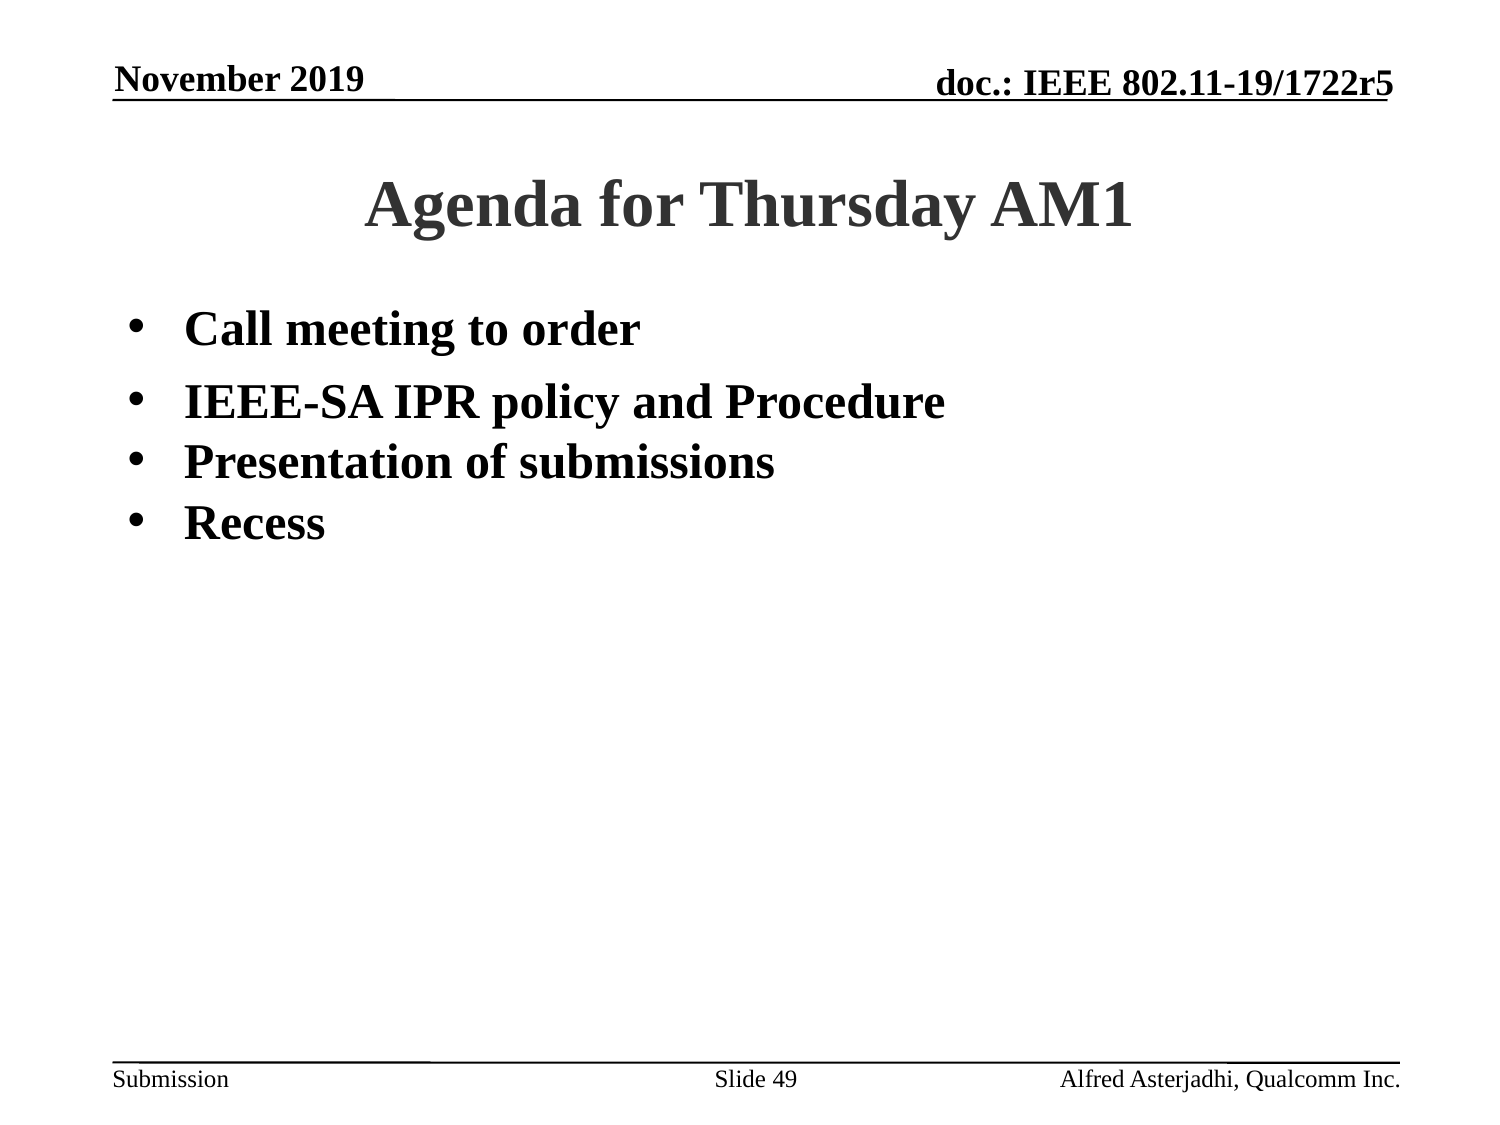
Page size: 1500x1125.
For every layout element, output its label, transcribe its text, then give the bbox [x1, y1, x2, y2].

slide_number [114, 54, 423, 100]
list Call meeting to order IEEE-SA IPR policy and Procedure Presentation of submissions Recess [112, 299, 1388, 975]
title Agenda for Thursday AM1 [62, 112, 1438, 288]
footer Alfred Asterjadhi, Qualcomm Inc. [878, 1061, 1402, 1093]
slide_number Slide 49 [712, 1061, 800, 1123]
